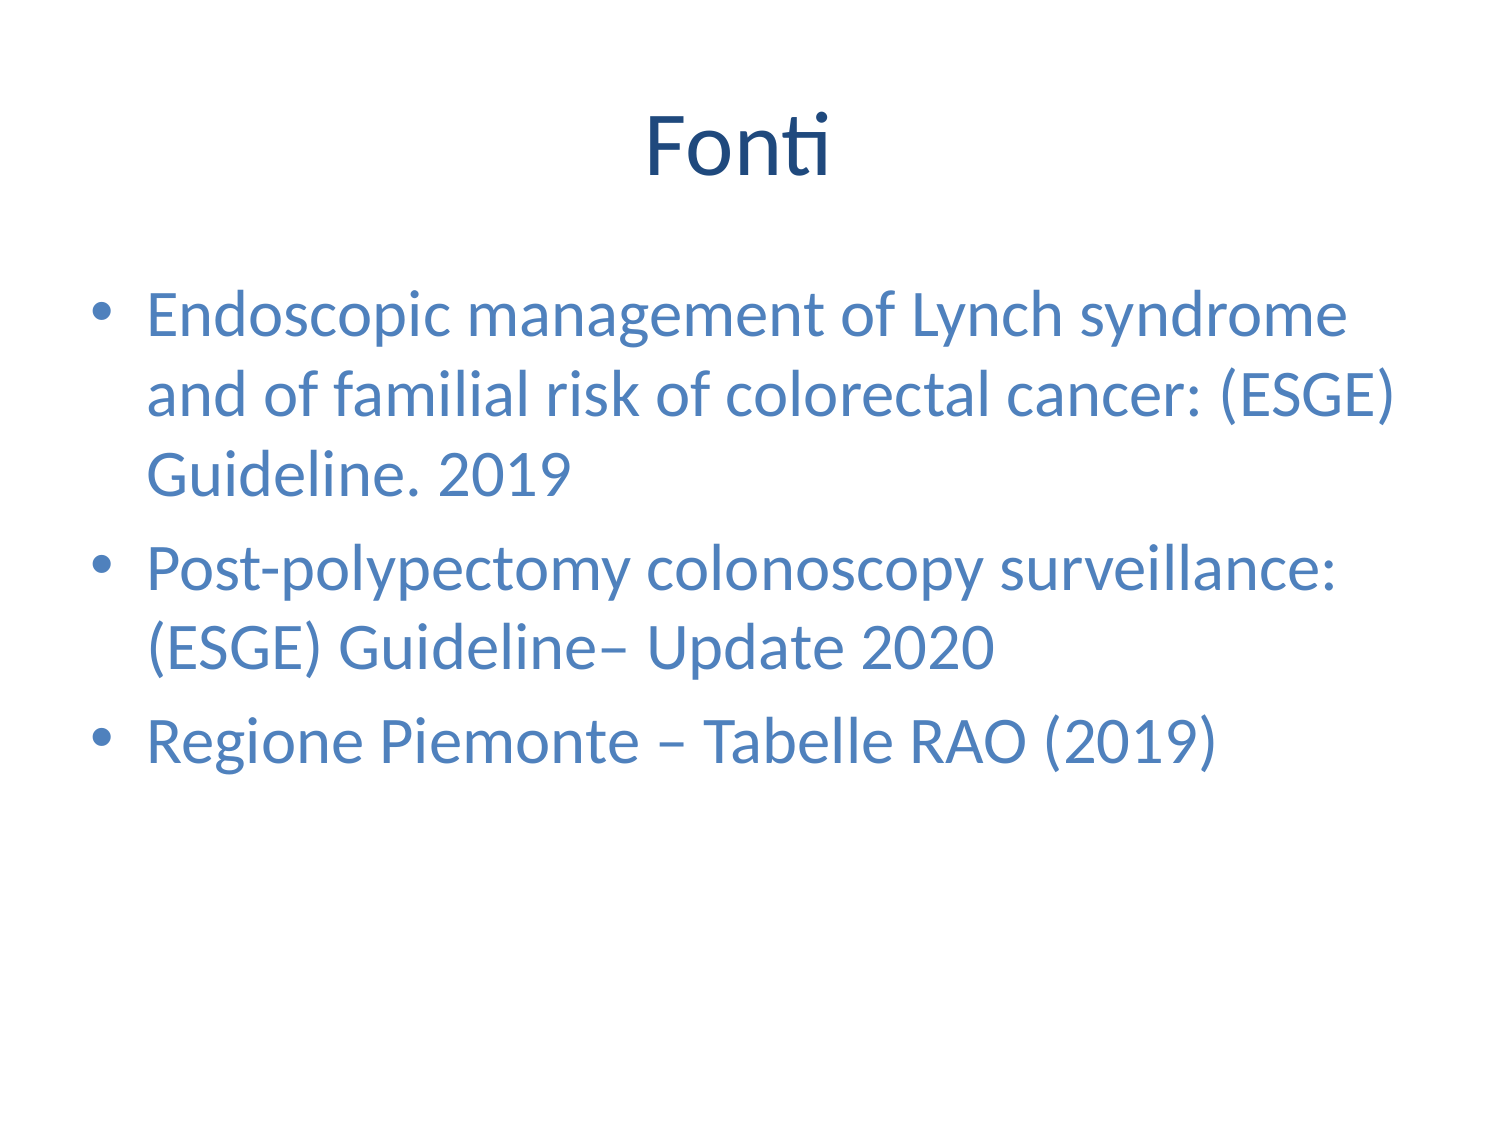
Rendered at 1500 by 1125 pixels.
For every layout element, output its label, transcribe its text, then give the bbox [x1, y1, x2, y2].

title Fonti [63, 44, 1414, 233]
list Endoscopic management of Lynch syndrome and of familial risk of colorectal cancer: (ESGE) Guideline. 2019 Post-polypectomy colonoscopy surveillance: (ESGE) Guideline– Update 2020 Regione Piemonte – Tabelle RAO (2019) [74, 262, 1426, 1006]
